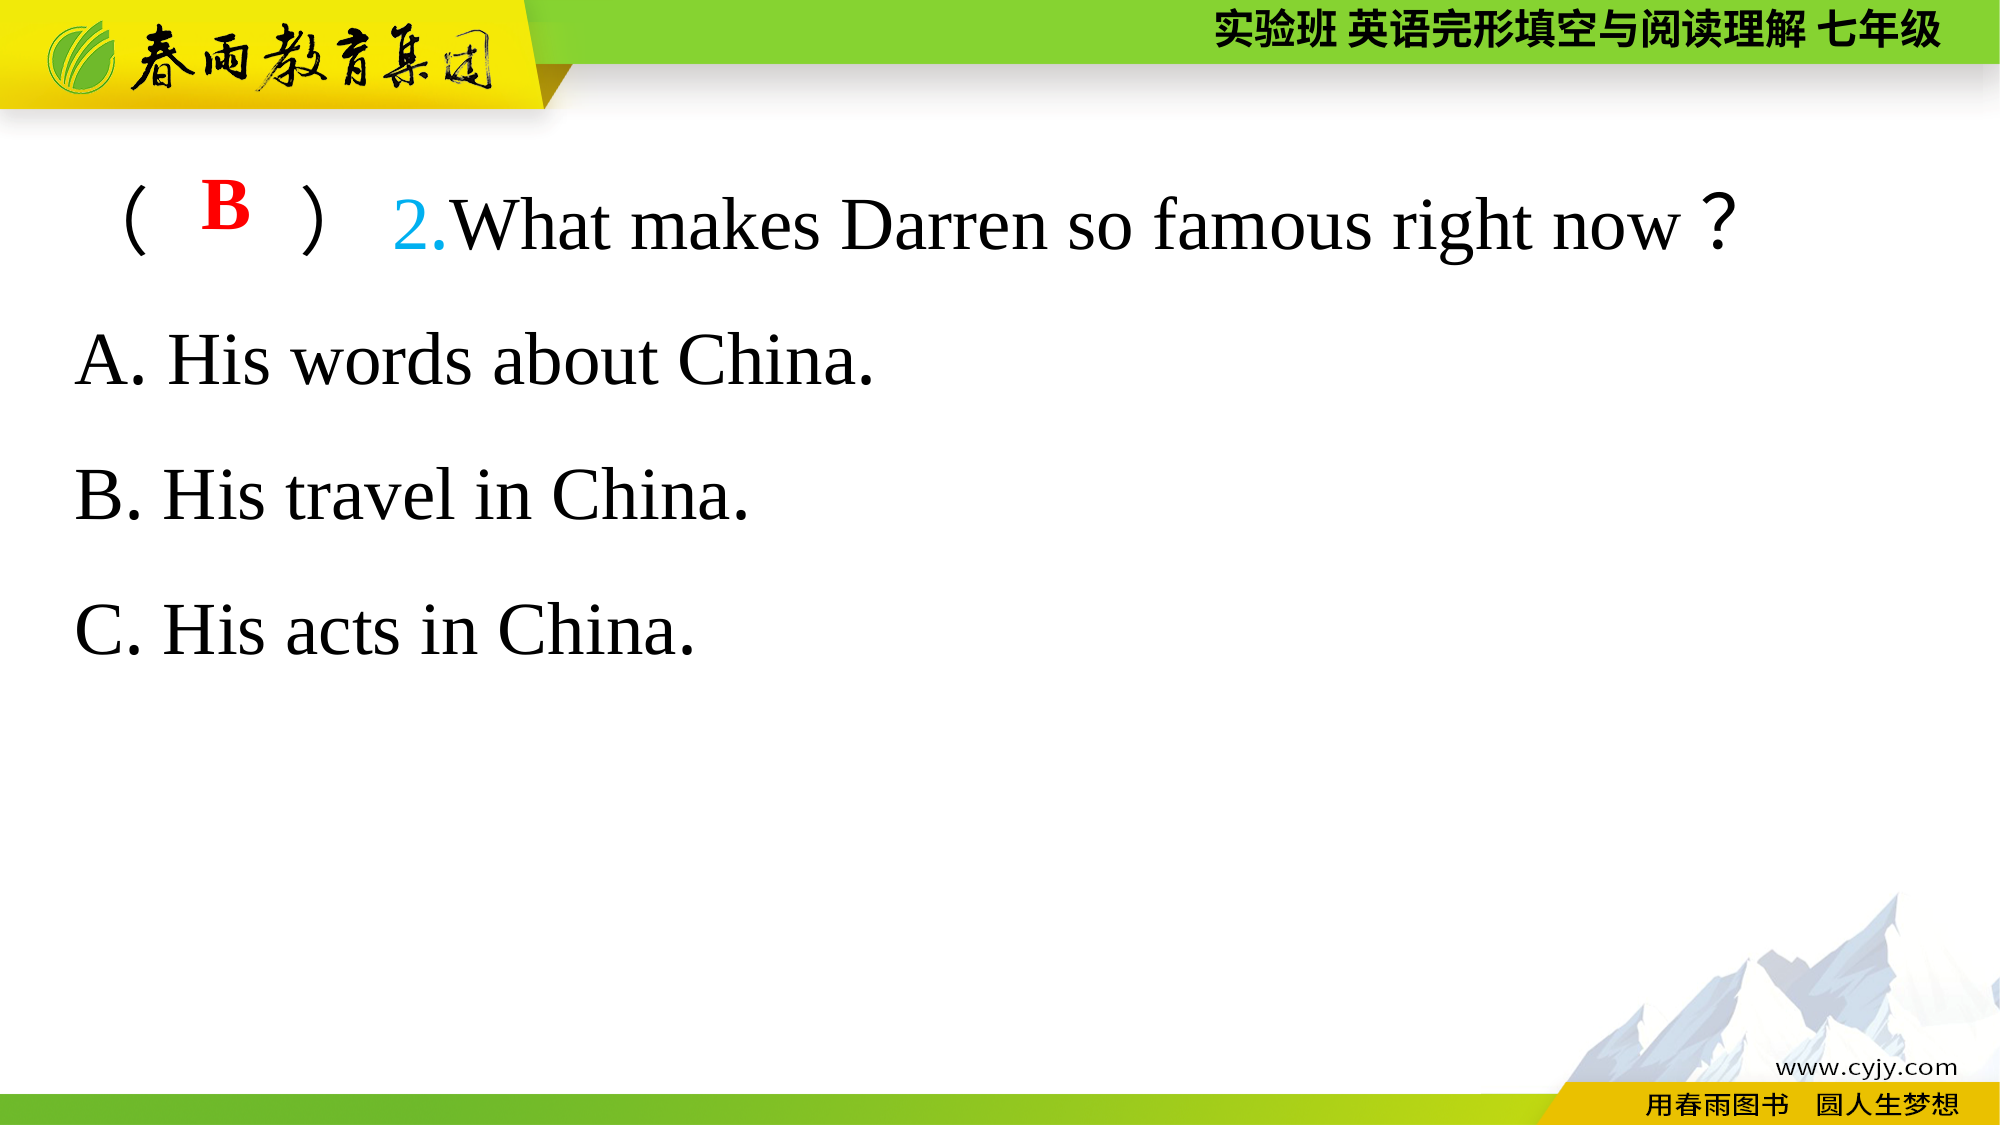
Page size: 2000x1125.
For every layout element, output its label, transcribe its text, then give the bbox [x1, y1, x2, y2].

list （ ）2.What makes Darren so famous right now？ A. His words about China. B. His travel in China. C. His acts in China. [59, 122, 1944, 666]
picture [0, 0, 2000, 1125]
text_box B [186, 146, 267, 252]
